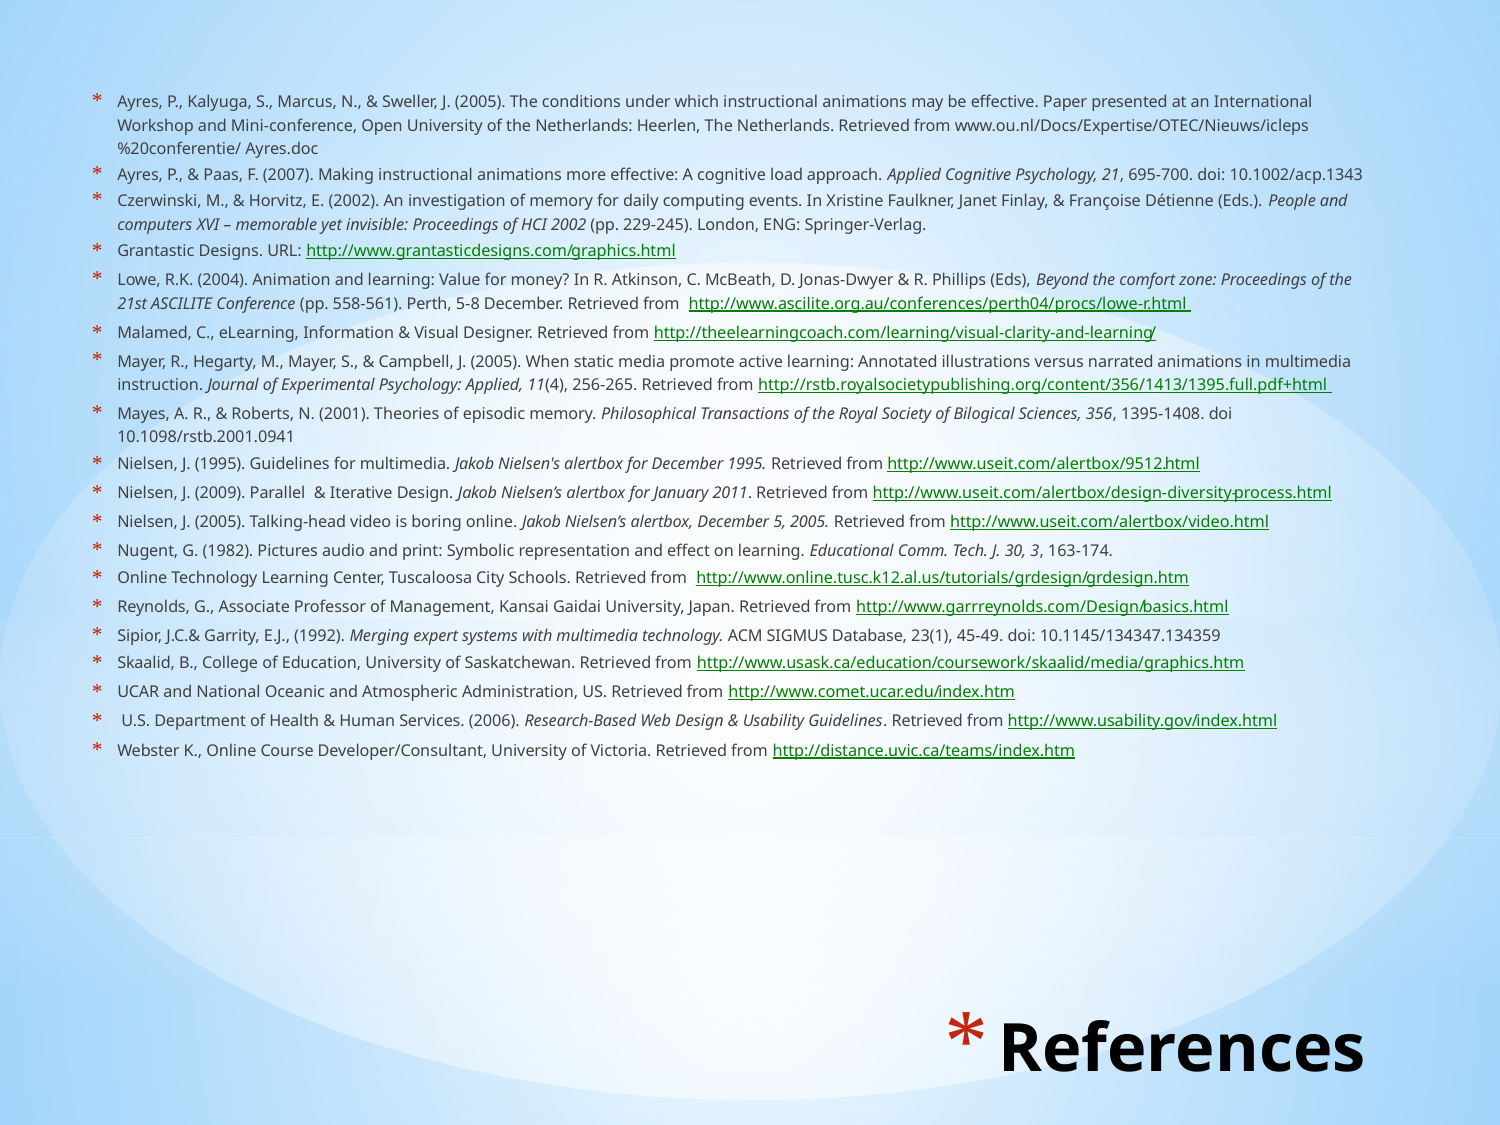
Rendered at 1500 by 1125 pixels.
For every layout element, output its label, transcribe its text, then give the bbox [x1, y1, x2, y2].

list Ayres, P., Kalyuga, S., Marcus, N., & Sweller, J. (2005). The conditions under which instructional animations may be effective. Paper presented at an International Workshop and Mini-conference, Open University of the Netherlands: Heerlen, The Netherlands. Retrieved from www.ou.nl/Docs/Expertise/OTEC/Nieuws/icleps%20conferentie/ Ayres.doc Ayres, P., & Paas, F. (2007). Making instructional animations more effective: A cognitive load approach. Applied Cognitive Psychology, 21, 695-700. doi: 10.1002/acp.1343 Czerwinski, M., & Horvitz, E. (2002). An investigation of memory for daily computing events. In Xristine Faulkner, Janet Finlay, & Françoise Détienne (Eds.). People and computers XVI – memorable yet invisible: Proceedings of HCI 2002 (pp. 229-245). London, ENG: Springer-Verlag. Grantastic Designs. URL: http://www.grantasticdesigns.com/graphics.html Lowe, R.K. (2004). Animation and learning: Value for money? In R. Atkinson, C. McBeath, D. Jonas-Dwyer & R. Phillips (Eds), Beyond the comfort zone: Proceedings of the 21st ASCILITE Conference (pp. 558-561). Perth, 5-8 December. Retrieved from http://www.ascilite.org.au/conferences/perth04/procs/lowe-r.html Malamed, C., eLearning, Information & Visual Designer. Retrieved from http://theelearningcoach.com/learning/visual-clarity-and-learning/ Mayer, R., Hegarty, M., Mayer, S., & Campbell, J. (2005). When static media promote active learning: Annotated illustrations versus narrated animations in multimedia instruction. Journal of Experimental Psychology: Applied, 11(4), 256-265. Retrieved from http://rstb.royalsocietypublishing.org/content/356/1413/1395.full.pdf+html Mayes, A. R., & Roberts, N. (2001). Theories of episodic memory. Philosophical Transactions of the Royal Society of Bilogical Sciences, 356, 1395-1408. doi 10.1098/rstb.2001.0941 Nielsen, J. (1995). Guidelines for multimedia. Jakob Nielsen's alertbox for December 1995. Retrieved from http://www.useit.com/alertbox/9512.html Nielsen, J. (2009). Parallel & Iterative Design. Jakob Nielsen’s alertbox for January 2011. Retrieved from http://www.useit.com/alertbox/design-diversity-process.html Nielsen, J. (2005). Talking-head video is boring online. Jakob Nielsen’s alertbox, December 5, 2005. Retrieved from http://www.useit.com/alertbox/video.html Nugent, G. (1982). Pictures audio and print: Symbolic representation and effect on learning. Educational Comm. Tech. J. 30, 3, 163-174. Online Technology Learning Center, Tuscaloosa City Schools. Retrieved from http://www.online.tusc.k12.al.us/tutorials/grdesign/grdesign.htm Reynolds, G., Associate Professor of Management, Kansai Gaidai University, Japan. Retrieved from http://www.garrreynolds.com/Design/basics.html Sipior, J.C.& Garrity, E.J., (1992). Merging expert systems with multimedia technology. ACM SIGMUS Database, 23(1), 45-49. doi: 10.1145/134347.134359 Skaalid, B., College of Education, University of Saskatchewan. Retrieved from http://www.usask.ca/education/coursework/skaalid/media/graphics.htm UCAR and National Oceanic and Atmospheric Administration, US. Retrieved from http://www.comet.ucar.edu/index.htm U.S. Department of Health & Human Services. (2006). Research-Based Web Design & Usability Guidelines. Retrieved from http://www.usability.gov/index.html Webster K., Online Course Developer/Consultant, University of Victoria. Retrieved from http://distance.uvic.ca/teams/index.htm [70, 80, 1382, 869]
title References [475, 997, 1382, 1125]
